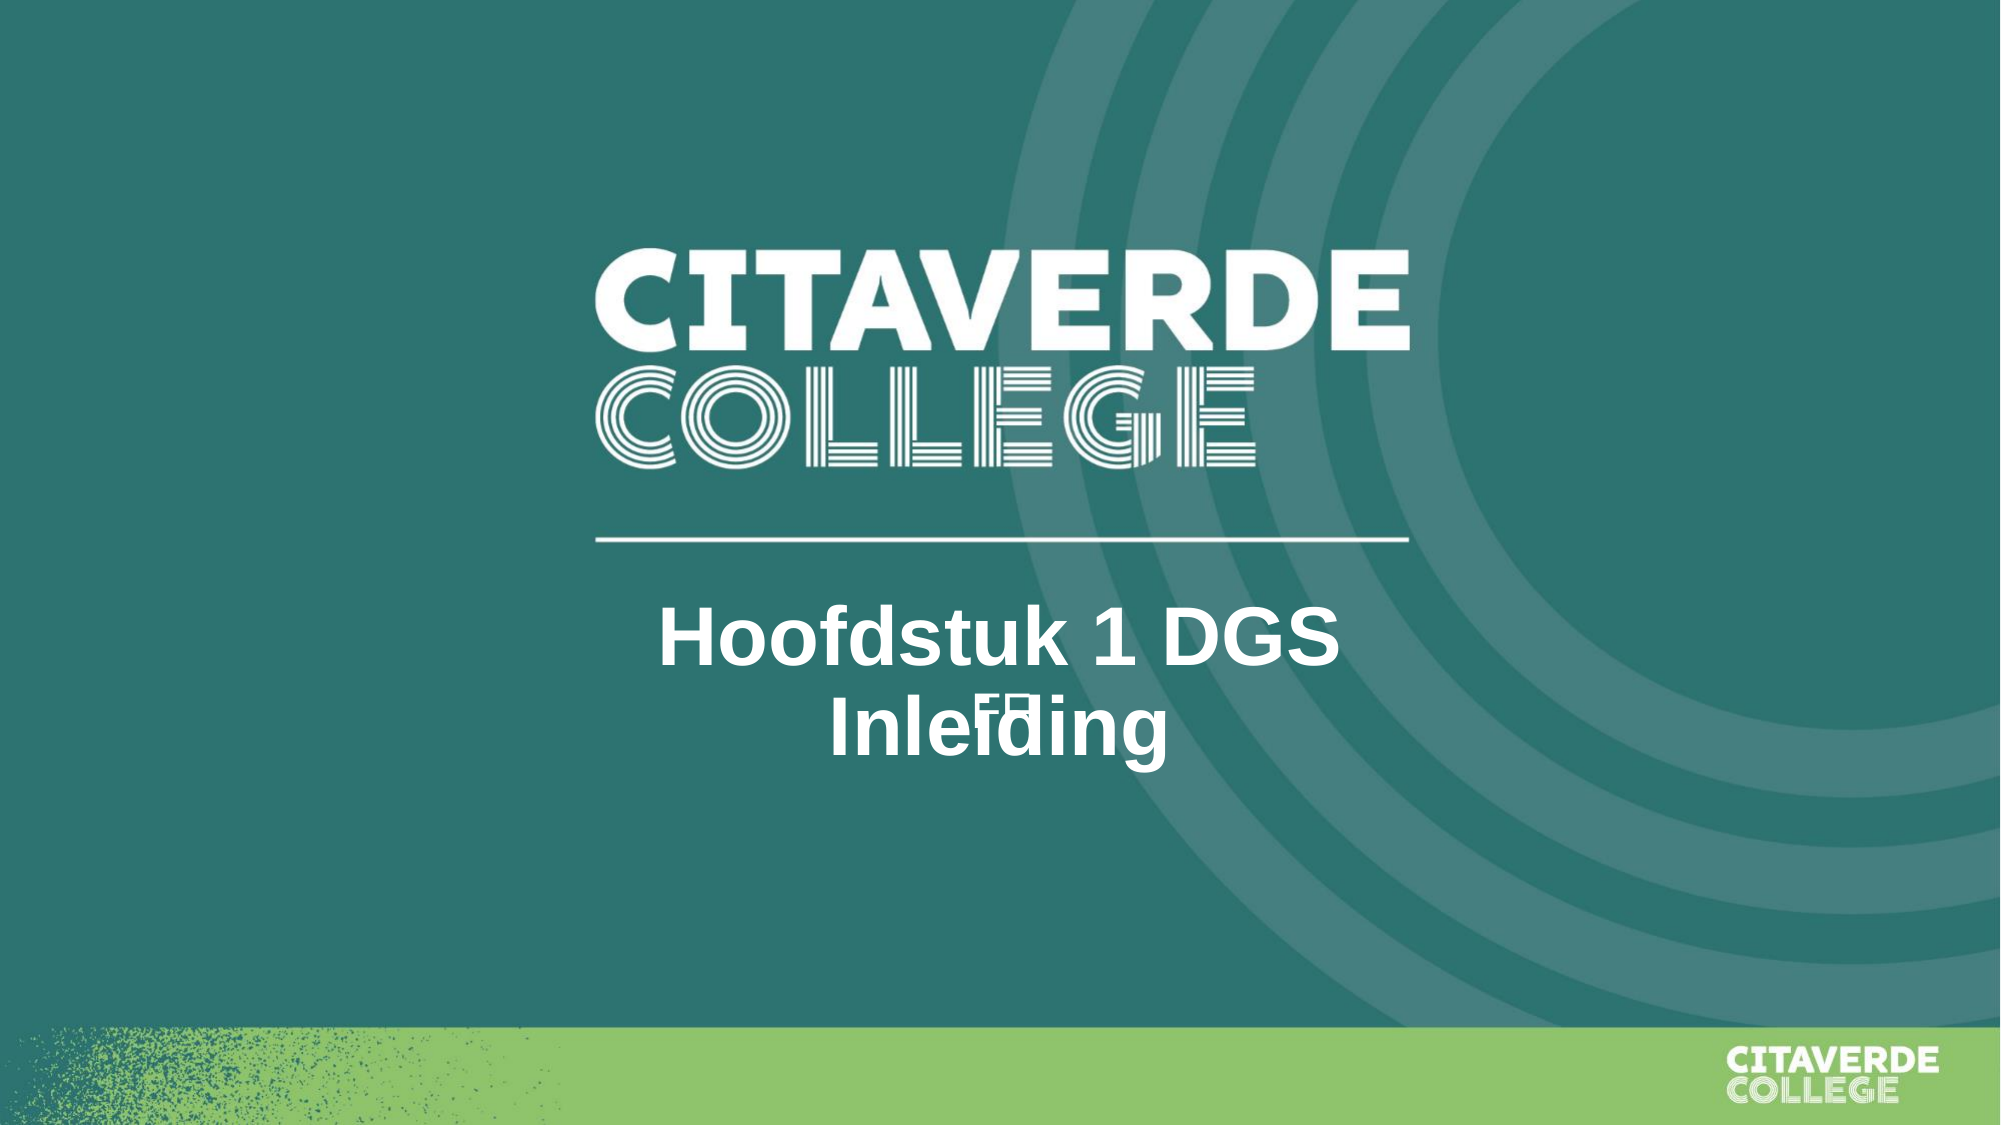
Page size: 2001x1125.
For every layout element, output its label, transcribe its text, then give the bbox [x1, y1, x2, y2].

list Hoofdstuk 1 DGS Inleiding [187, 601, 1813, 713]
picture [0, 0, 2001, 1125]
list FF [188, 687, 1815, 781]
